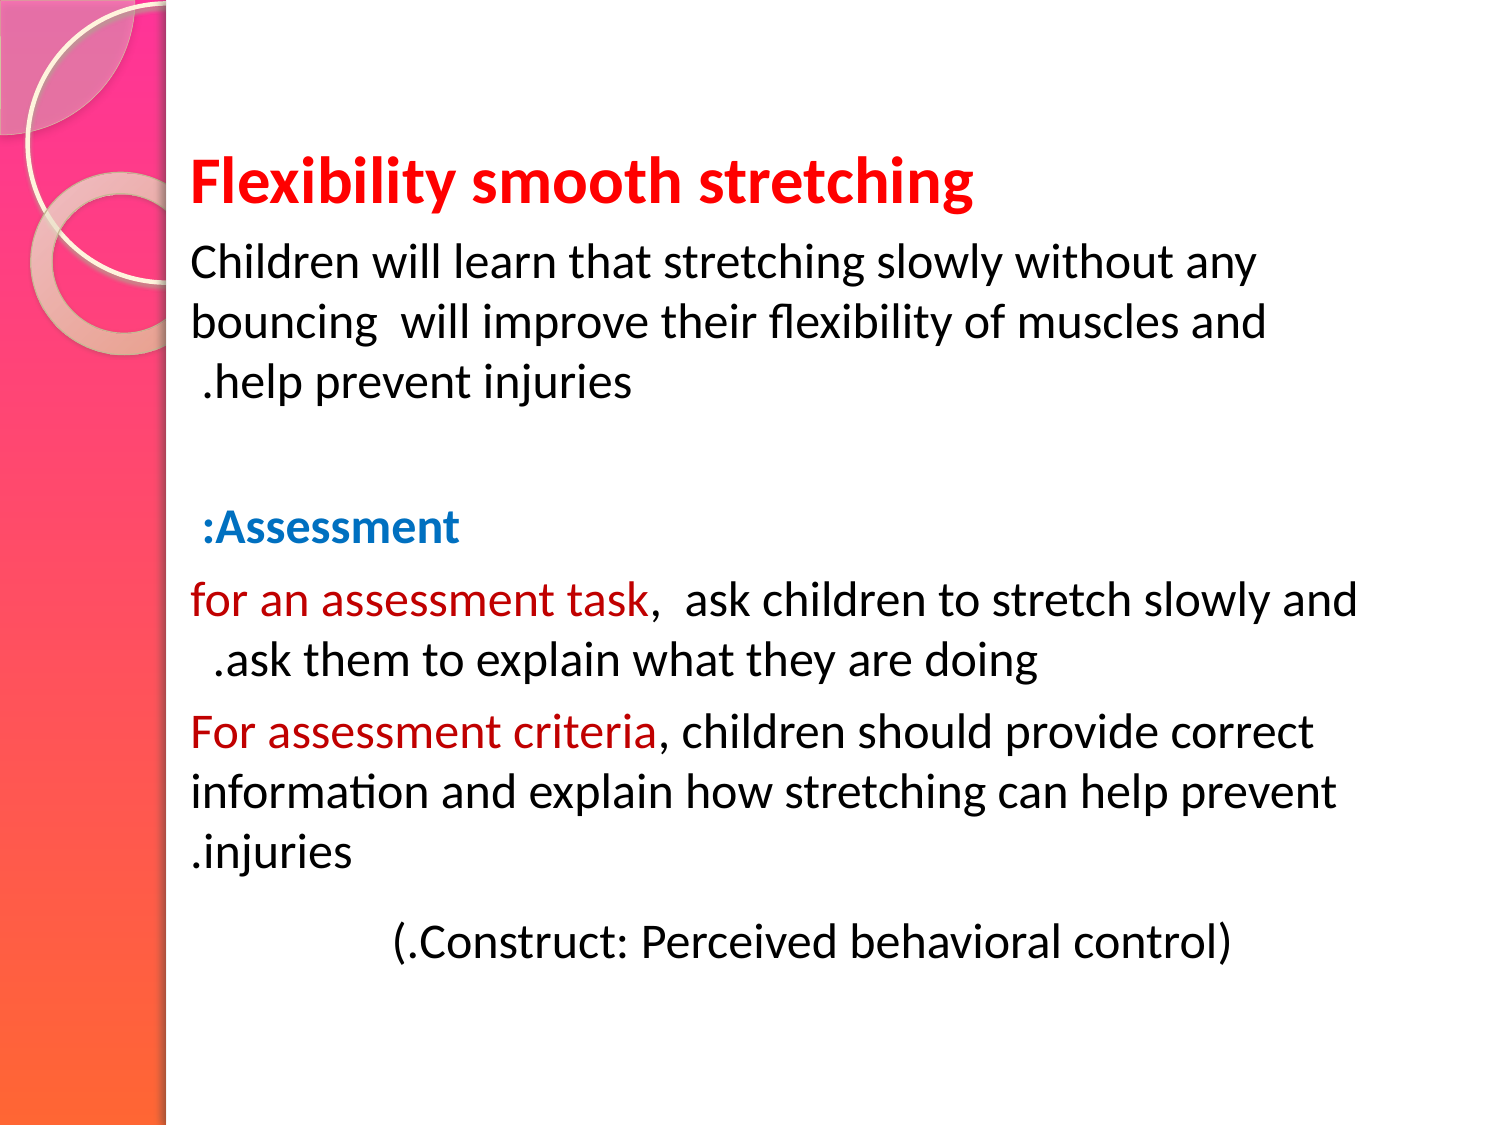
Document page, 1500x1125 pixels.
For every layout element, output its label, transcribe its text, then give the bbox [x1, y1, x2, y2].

list Flexibility smooth stretching Children will learn that stretching slowly without any bouncing will improve their flexibility of muscles and help prevent injuries. Assessment: for an assessment task, ask children to stretch slowly and ask them to explain what they are doing. For assessment criteria, children should provide correct information and explain how stretching can help prevent injuries. (Construct: Perceived behavioral control.) [175, 128, 1425, 1005]
